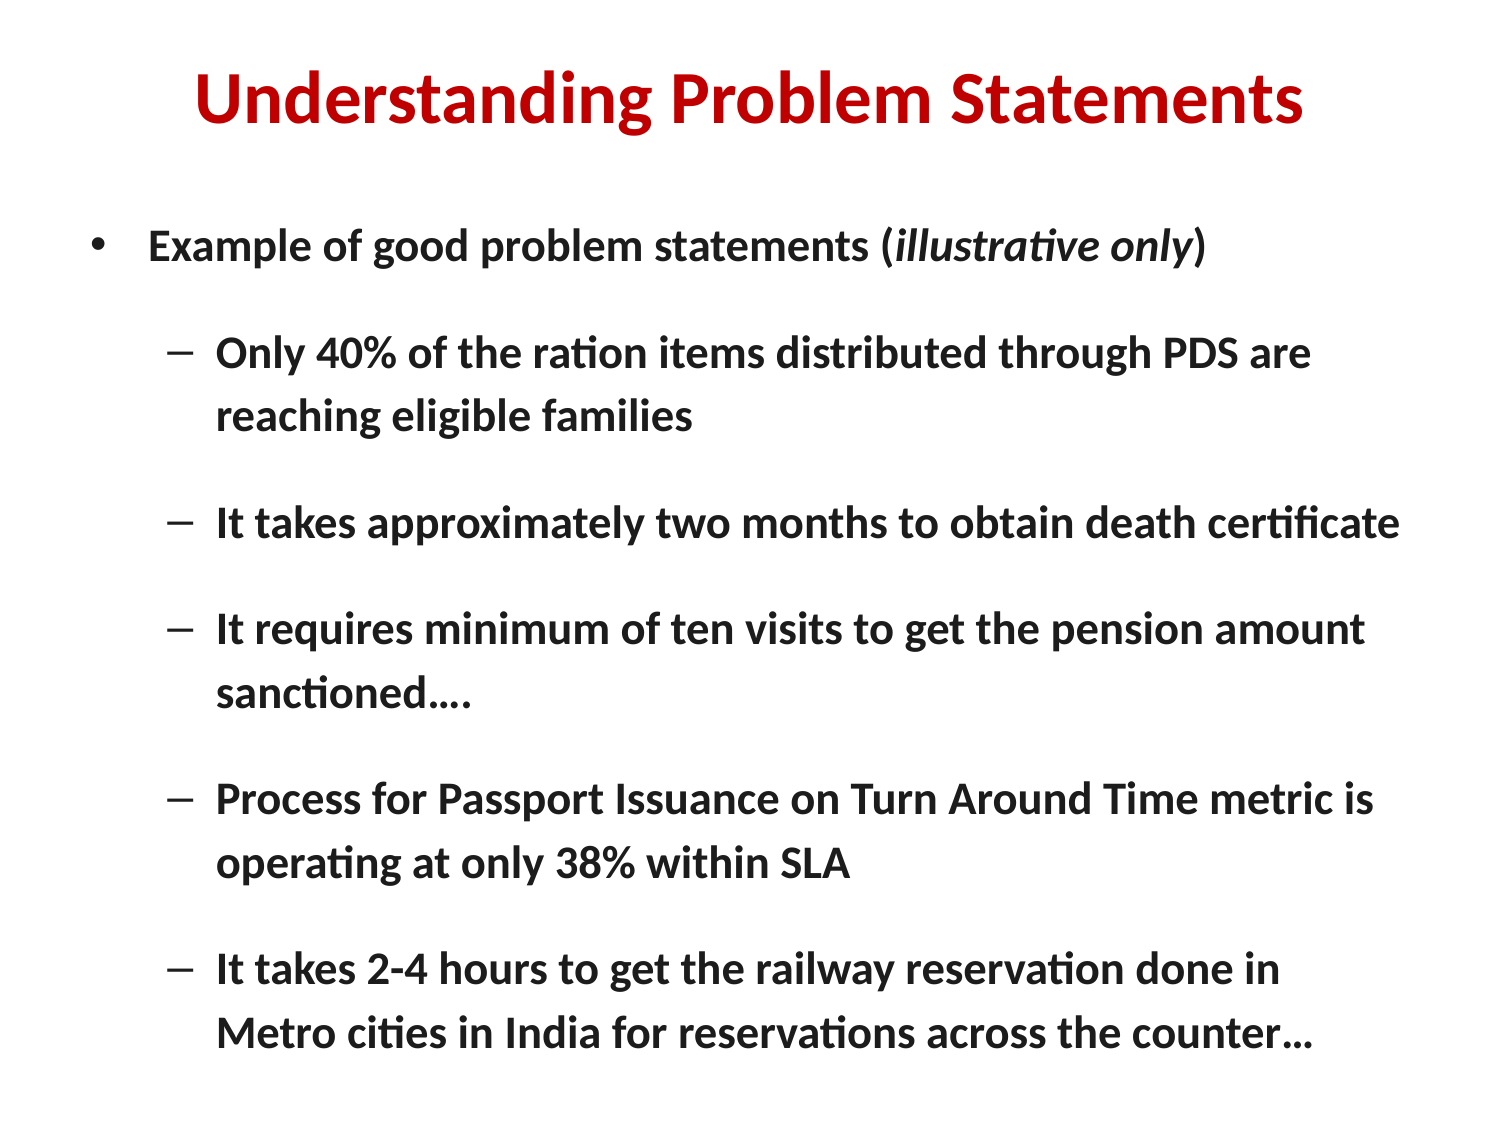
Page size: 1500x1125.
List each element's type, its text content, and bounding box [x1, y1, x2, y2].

title Understanding Problem Statements [75, 0, 1425, 188]
list Example of good problem statements (illustrative only) Only 40% of the ration items distributed through PDS are reaching eligible families It takes approximately two months to obtain death certificate It requires minimum of ten visits to get the pension amount sanctioned…. Process for Passport Issuance on Turn Around Time metric is operating at only 38% within SLA It takes 2-4 hours to get the railway reservation done in Metro cities in India for reservations across the counter… [75, 200, 1425, 1125]
